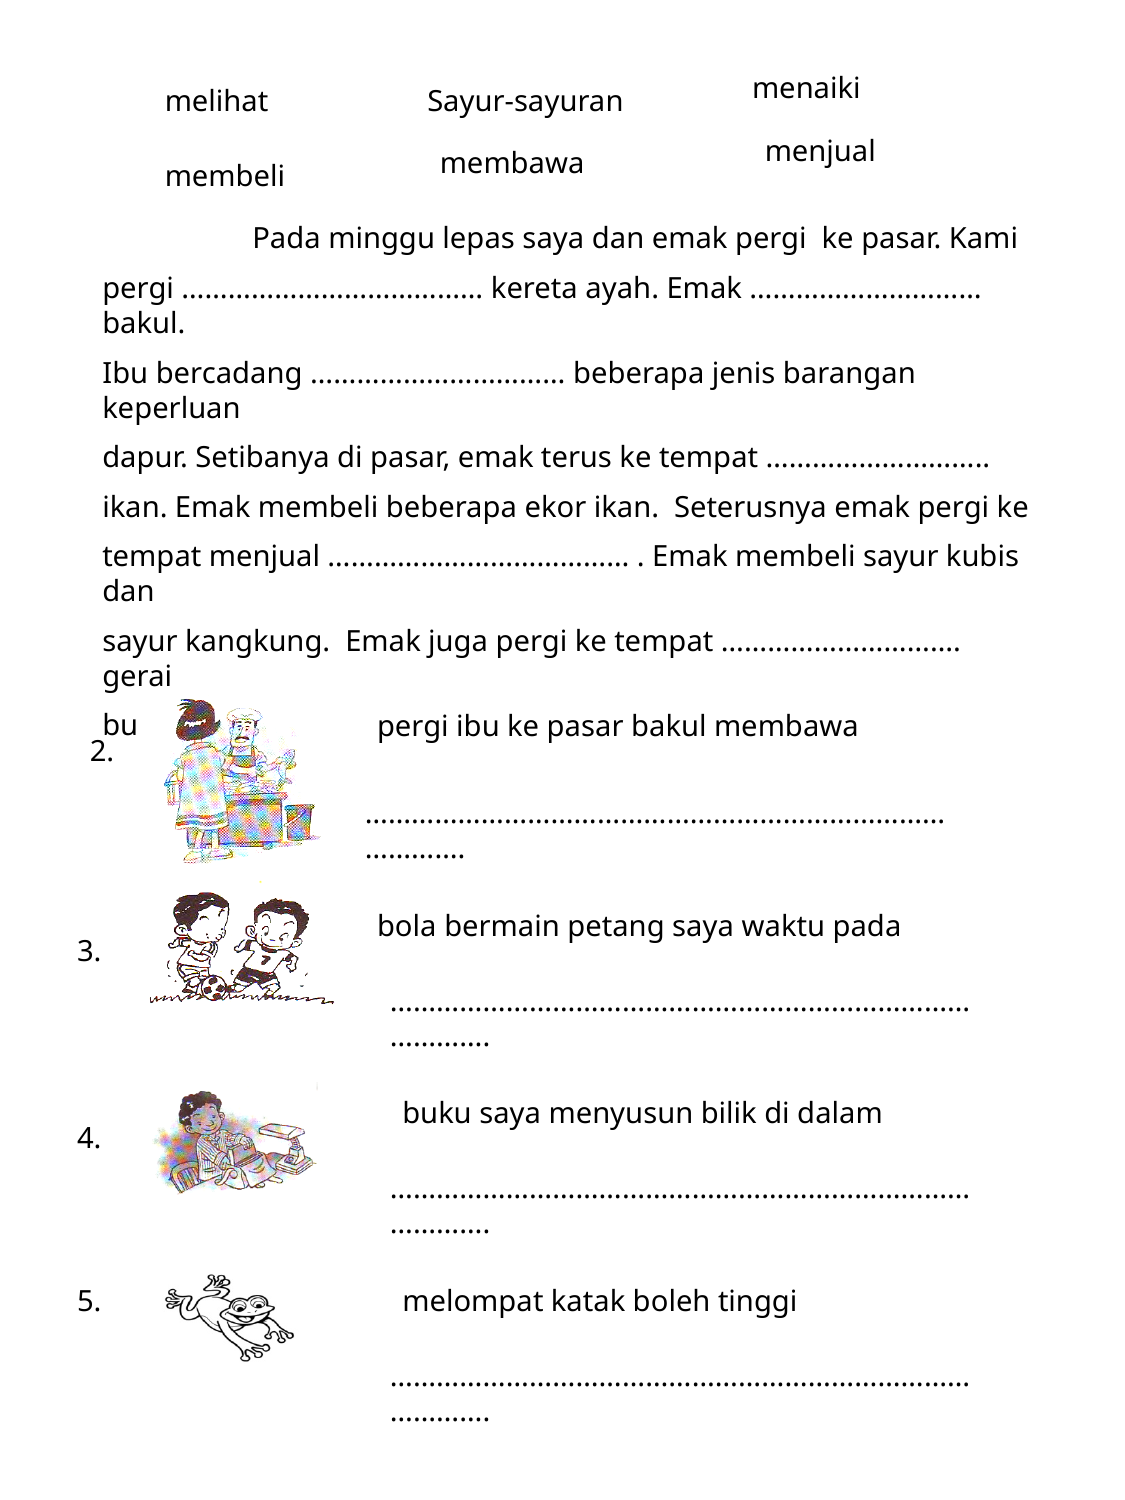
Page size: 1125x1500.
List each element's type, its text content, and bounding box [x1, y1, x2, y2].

text_box buku saya menyusun bilik di dalam [387, 1087, 1000, 1138]
text_box 3. [62, 924, 132, 975]
text_box menaiki [737, 62, 888, 113]
text_box ……………………………………………………………………………. [374, 1162, 988, 1248]
text_box ……………………………………………………………………………. [349, 787, 963, 873]
picture [149, 1074, 326, 1215]
text_box pergi ibu ke pasar bakul membawa [362, 699, 975, 750]
text_box Sayur-sayuran [425, 74, 688, 125]
text_box Pada minggu lepas saya dan emak pergi ke pasar. Kami pergi ………………………………… kereta ayah. Emak ………………………… bakul. Ibu bercadang …………………………… beberapa jenis barangan keperluan dapur. Setibanya di pasar, emak terus ke tempat ……………………….. ikan. Emak membeli beberapa ekor ikan. Seterusnya emak pergi ke tempat menjual ………………………………… . Emak membeli sayur kubis dan sayur kangkung. Emak juga pergi ke tempat …………………………. gerai buah-buahan. [87, 212, 1050, 749]
text_box melihat [150, 74, 425, 125]
text_box 4. [62, 1112, 144, 1163]
text_box menjual [750, 124, 1025, 175]
text_box melompat katak boleh tinggi [387, 1274, 1000, 1325]
text_box membawa [425, 137, 700, 188]
text_box 2. [74, 724, 132, 775]
picture [162, 1262, 301, 1366]
picture [137, 874, 338, 1024]
text_box ……………………………………………………………………………. [374, 1349, 988, 1435]
text_box 5. [62, 1274, 150, 1325]
text_box membeli [150, 149, 425, 200]
text_box bola bermain petang saya waktu pada [362, 899, 975, 950]
picture [137, 687, 351, 865]
text_box ……………………………………………………………………………. [374, 974, 988, 1060]
